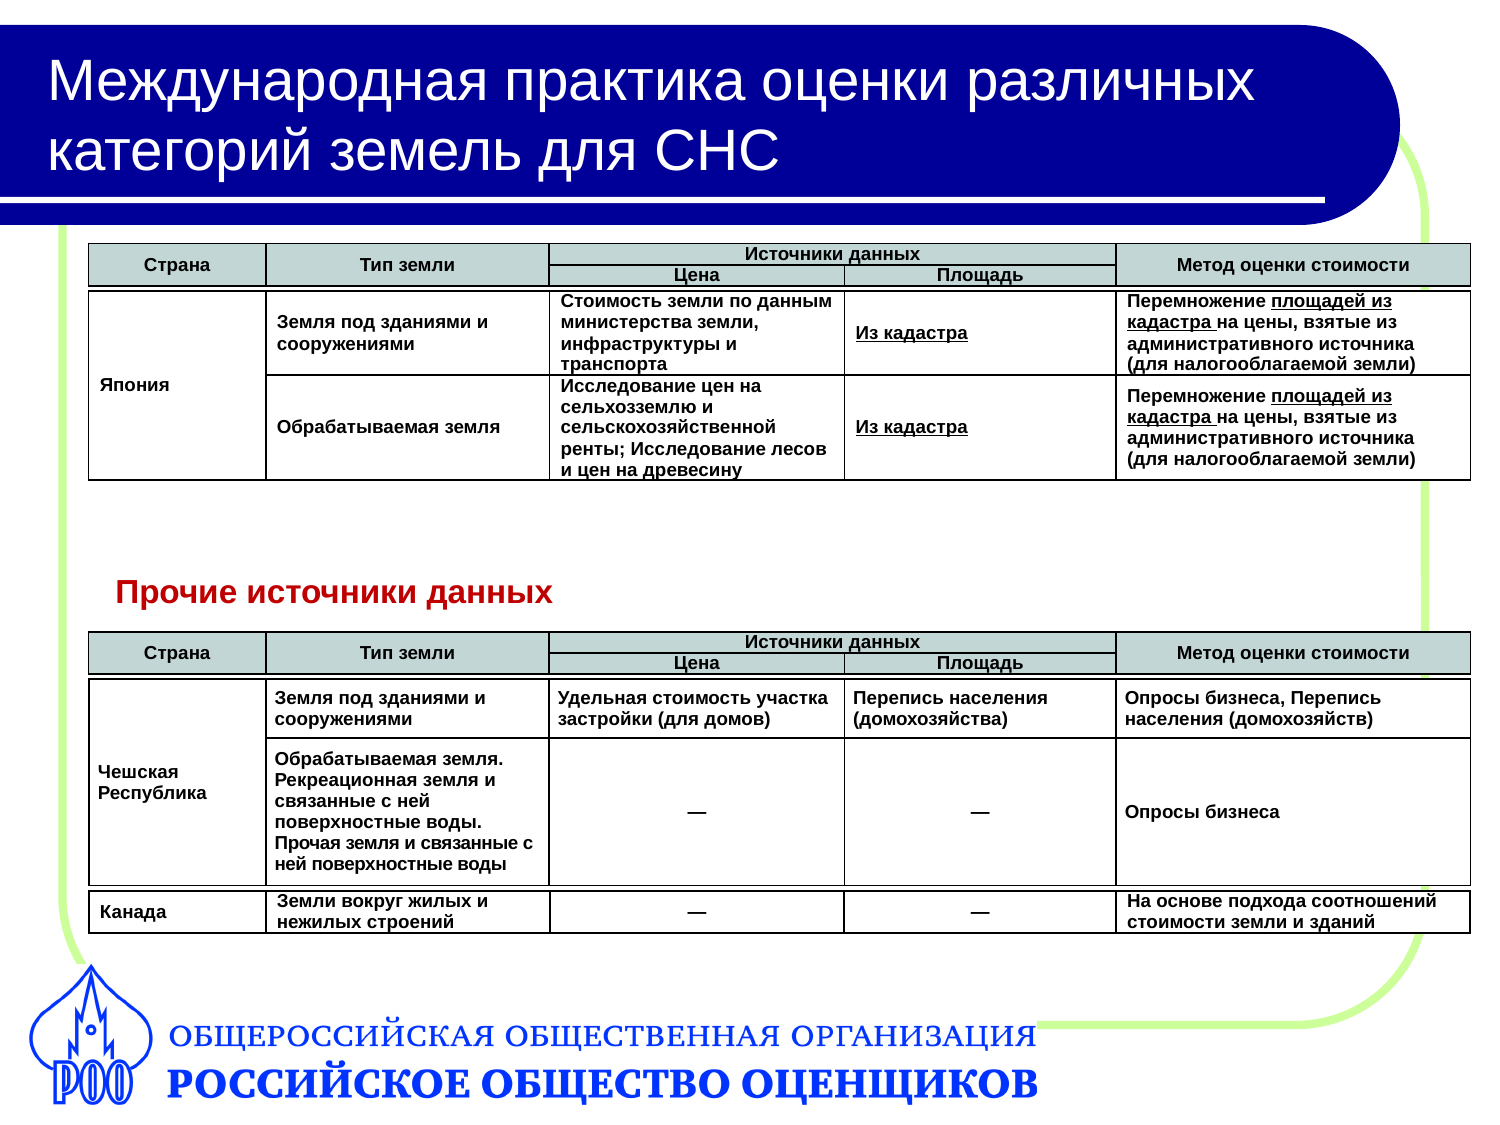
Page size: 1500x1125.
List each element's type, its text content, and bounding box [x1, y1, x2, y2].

table_cell Площадь [845, 654, 1115, 673]
table_header Перепись населения (домохозяйства) [845, 680, 1115, 737]
table_cell — [845, 739, 1115, 885]
table_cell Цена [550, 266, 844, 285]
table_cell Исследование цен на сельхозземлю и сельскохозяйственной ренты; Исследование лесов и цен на древесину [550, 376, 844, 479]
title Международная практика оценки различных категорий земель для СНС [32, 37, 1347, 188]
table_cell Обрабатываемая земля [267, 376, 549, 479]
table_header Страна [89, 244, 265, 285]
table_header — [845, 892, 1115, 932]
table_header Метод оценки стоимости [1117, 244, 1470, 285]
text_box Прочие источники данных [100, 562, 1401, 617]
table_header Чешская Республика [90, 680, 265, 885]
table_header Земля под зданиями и сооружениями [267, 292, 549, 374]
table_cell Опросы бизнеса [1117, 739, 1470, 885]
table_header Удельная стоимость участка застройки (для домов) [550, 680, 844, 737]
table_cell Цена [550, 654, 844, 673]
table_header Перемножение площадей из кадастра на цены, взятые из административного источника (для налогооблагаемой земли) [1117, 292, 1470, 374]
table_header Метод оценки стоимости [1117, 633, 1470, 673]
table_header Земля под зданиями и сооружениями [267, 680, 548, 737]
table_cell — [550, 739, 844, 885]
table_header Стоимость земли по данным министерства земли, инфраструктуры и транспорта [550, 292, 844, 374]
table_header Источники данных [550, 244, 1115, 264]
table_cell Площадь [845, 266, 1115, 285]
table_header Канада [90, 892, 265, 932]
table_cell Перемножение площадей из кадастра на цены, взятые из административного источника (для налогооблагаемой земли) [1117, 376, 1470, 479]
table_header Источники данных [550, 633, 1115, 652]
table_header На основе подхода соотношений стоимости земли и зданий [1117, 892, 1469, 932]
table_header Земли вокруг жилых и нежилых строений [267, 892, 549, 932]
table_cell Обрабатываемая земля. Рекреационная земля и связанные с ней поверхностные воды. Прочая земля и связанные с ней поверхностные воды [267, 739, 548, 885]
table_cell Из кадастра [845, 376, 1115, 479]
table_header Страна [89, 633, 265, 673]
table_header Япония [89, 292, 265, 479]
table_header — [551, 892, 843, 932]
table_header Опросы бизнеса, Перепись населения (домохозяйств) [1117, 680, 1470, 737]
table_header Тип земли [267, 633, 548, 673]
table_header Из кадастра [845, 292, 1115, 374]
picture [29, 964, 1037, 1105]
table_header Тип земли [267, 244, 548, 285]
